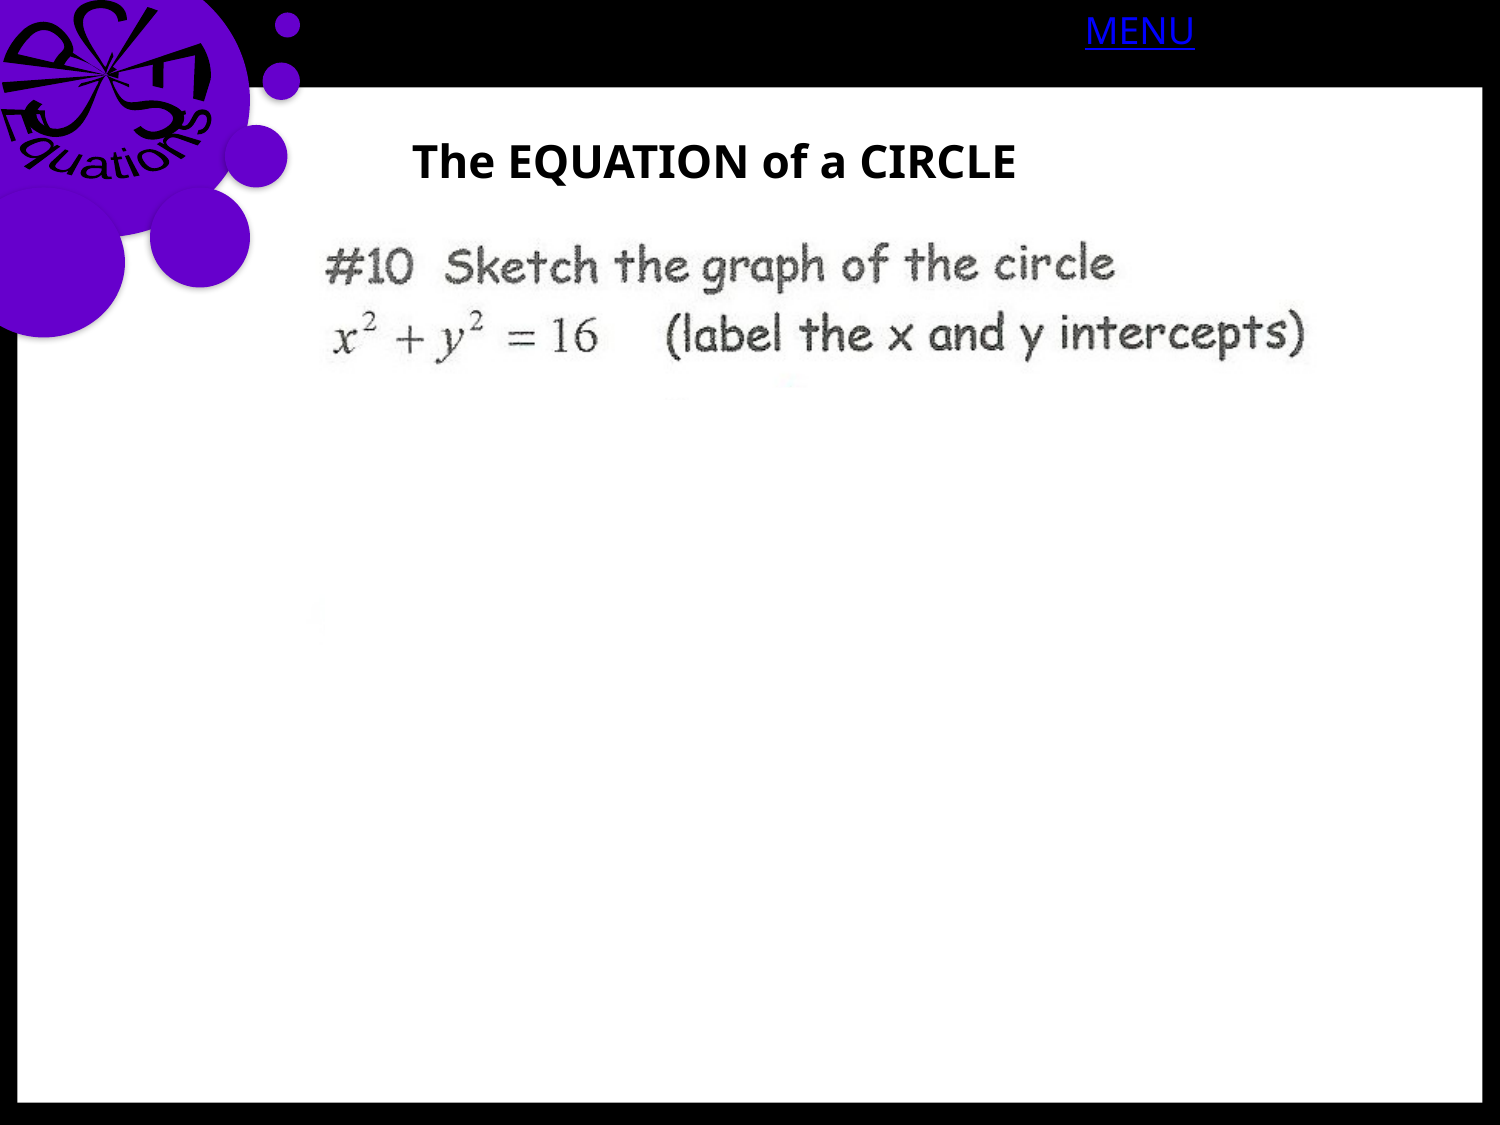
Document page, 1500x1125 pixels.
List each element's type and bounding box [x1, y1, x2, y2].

text_box [0, 0, 1500, 1125]
picture [277, 212, 1338, 999]
